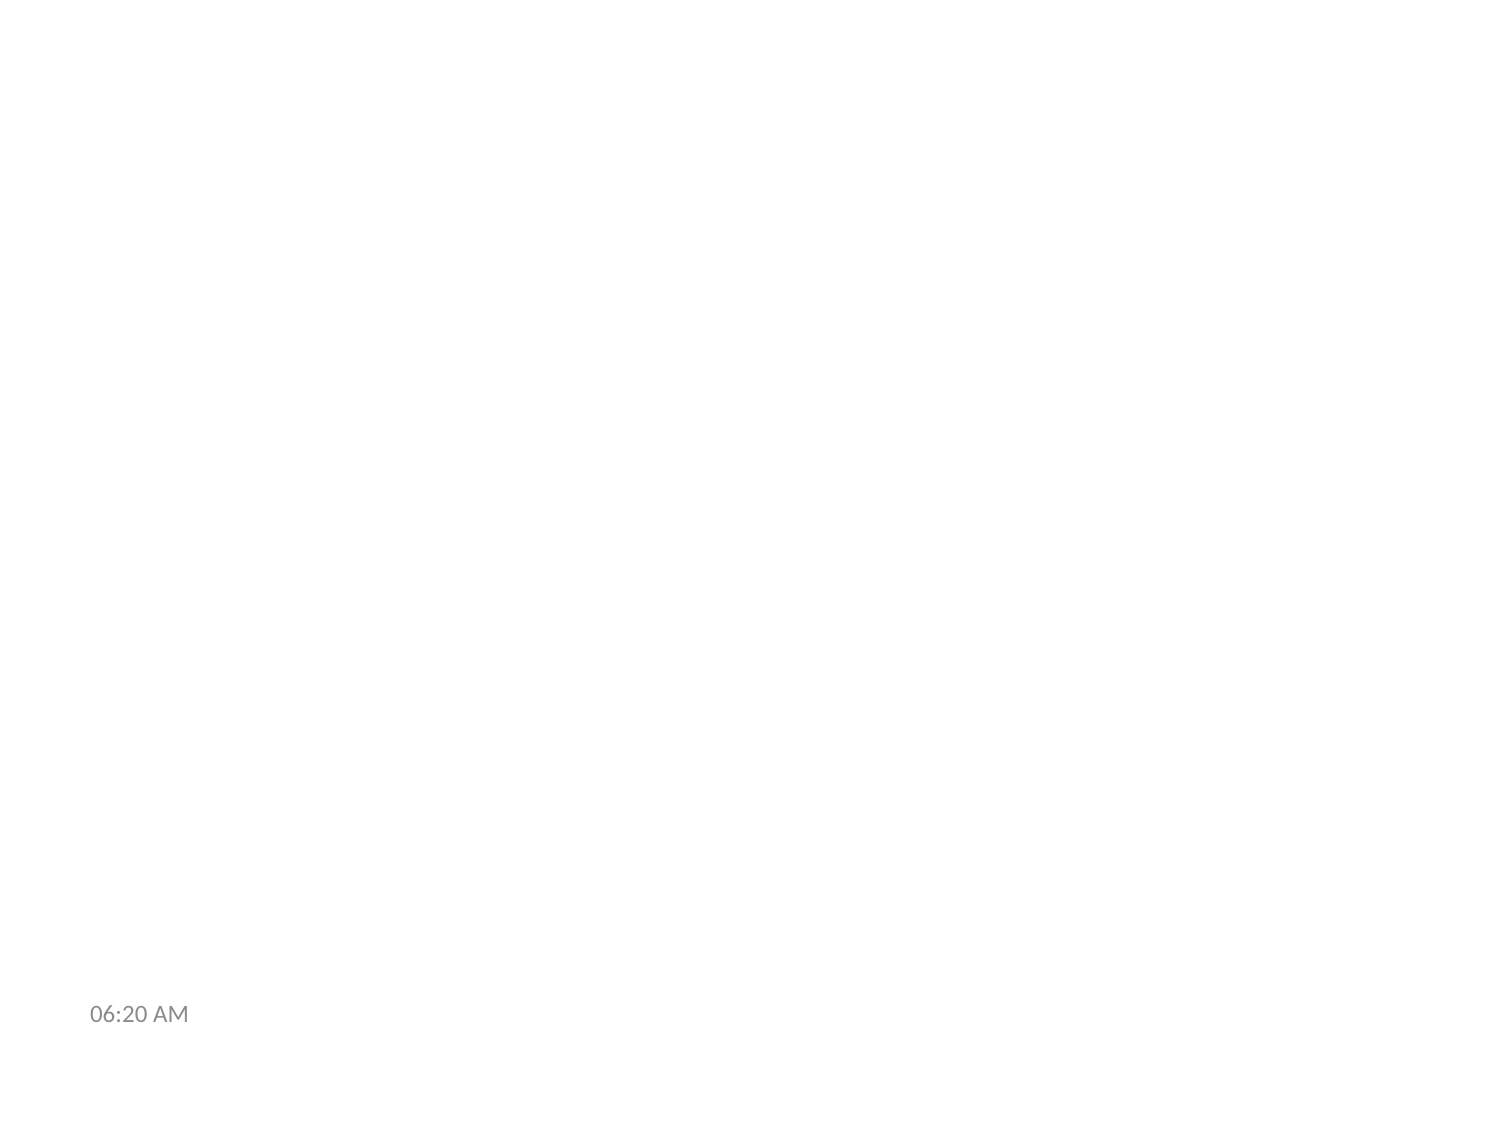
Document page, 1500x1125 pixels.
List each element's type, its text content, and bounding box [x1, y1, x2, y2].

text_box 3:35 PM [75, 982, 425, 1043]
